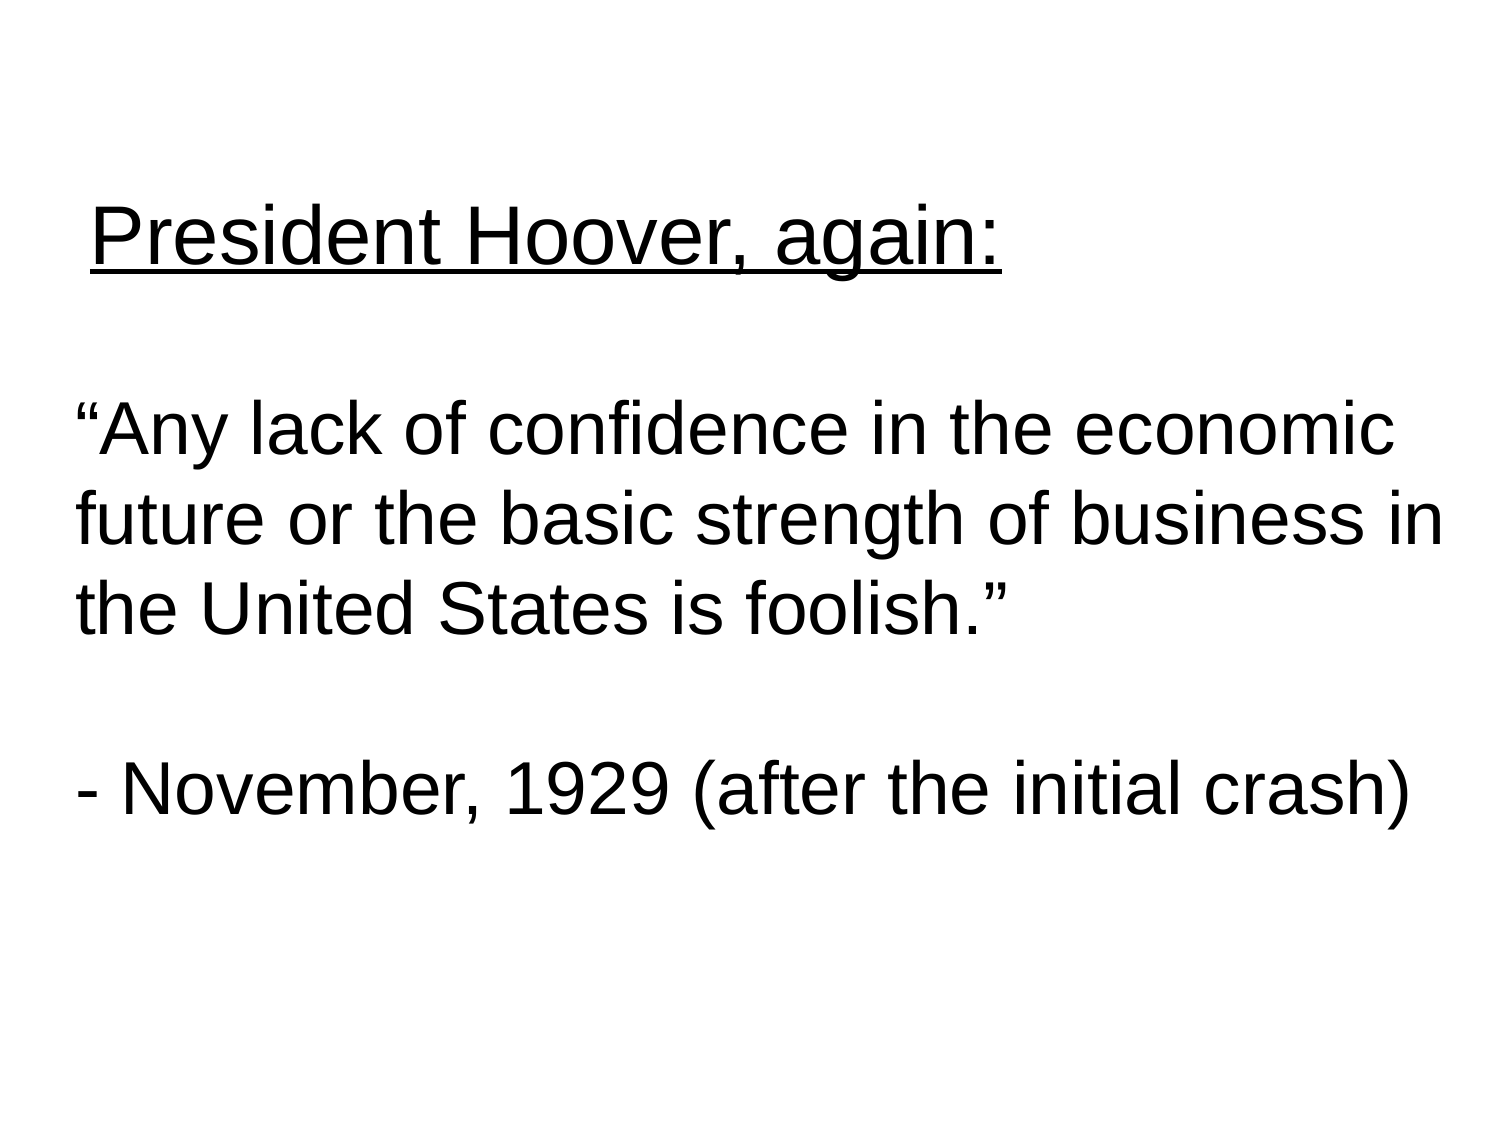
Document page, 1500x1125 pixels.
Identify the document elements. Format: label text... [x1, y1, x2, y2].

subtitle “Any lack of confidence in the economic future or the basic strength of business in the United States is foolish.” - November, 1929 (after the initial crash) [75, 45, 1459, 1030]
